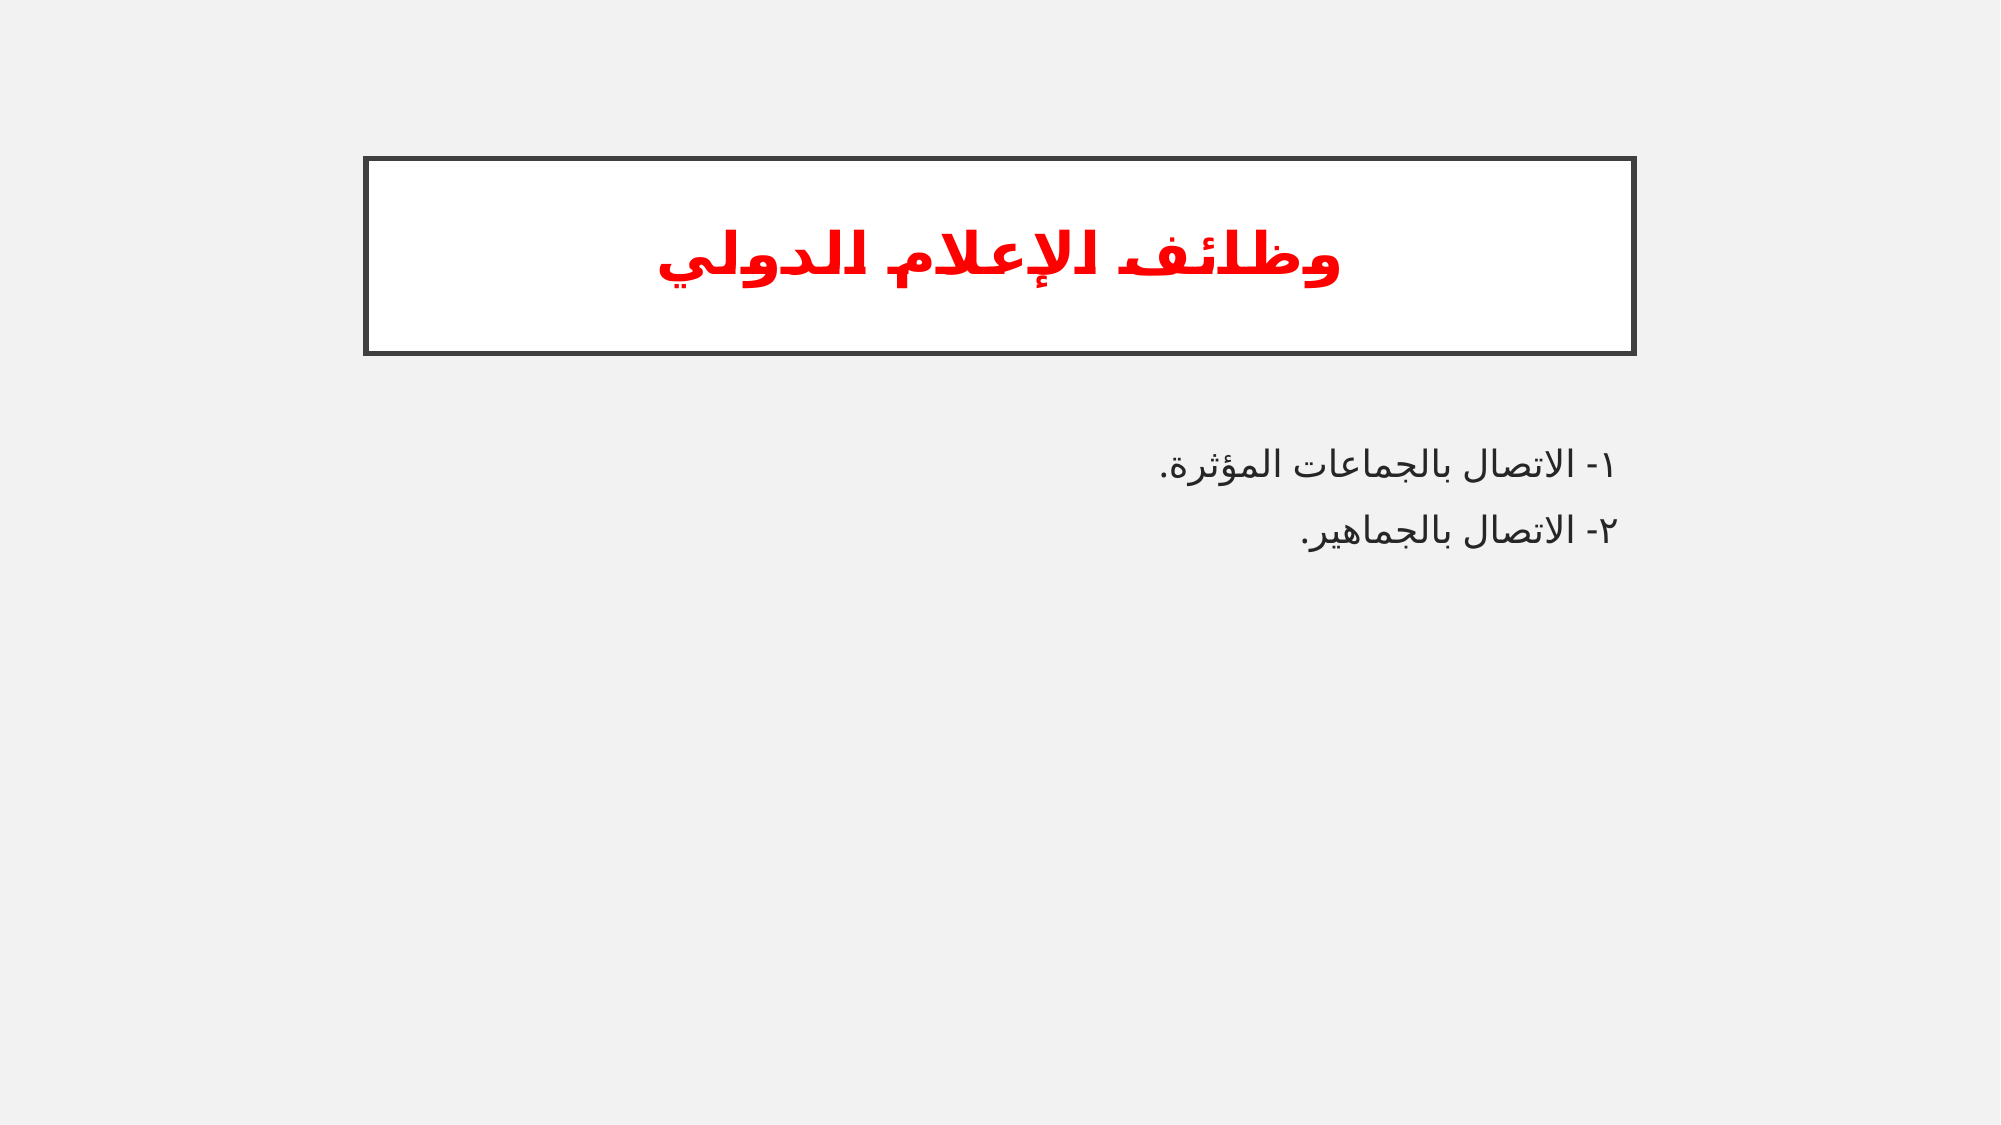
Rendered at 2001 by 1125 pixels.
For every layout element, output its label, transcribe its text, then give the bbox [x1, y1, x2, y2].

title وظائف الإعلام الدولي [363, 156, 1637, 356]
list ١- الاتصال بالجماعات المؤثرة. ٢- الاتصال بالجماهير. [366, 432, 1634, 942]
